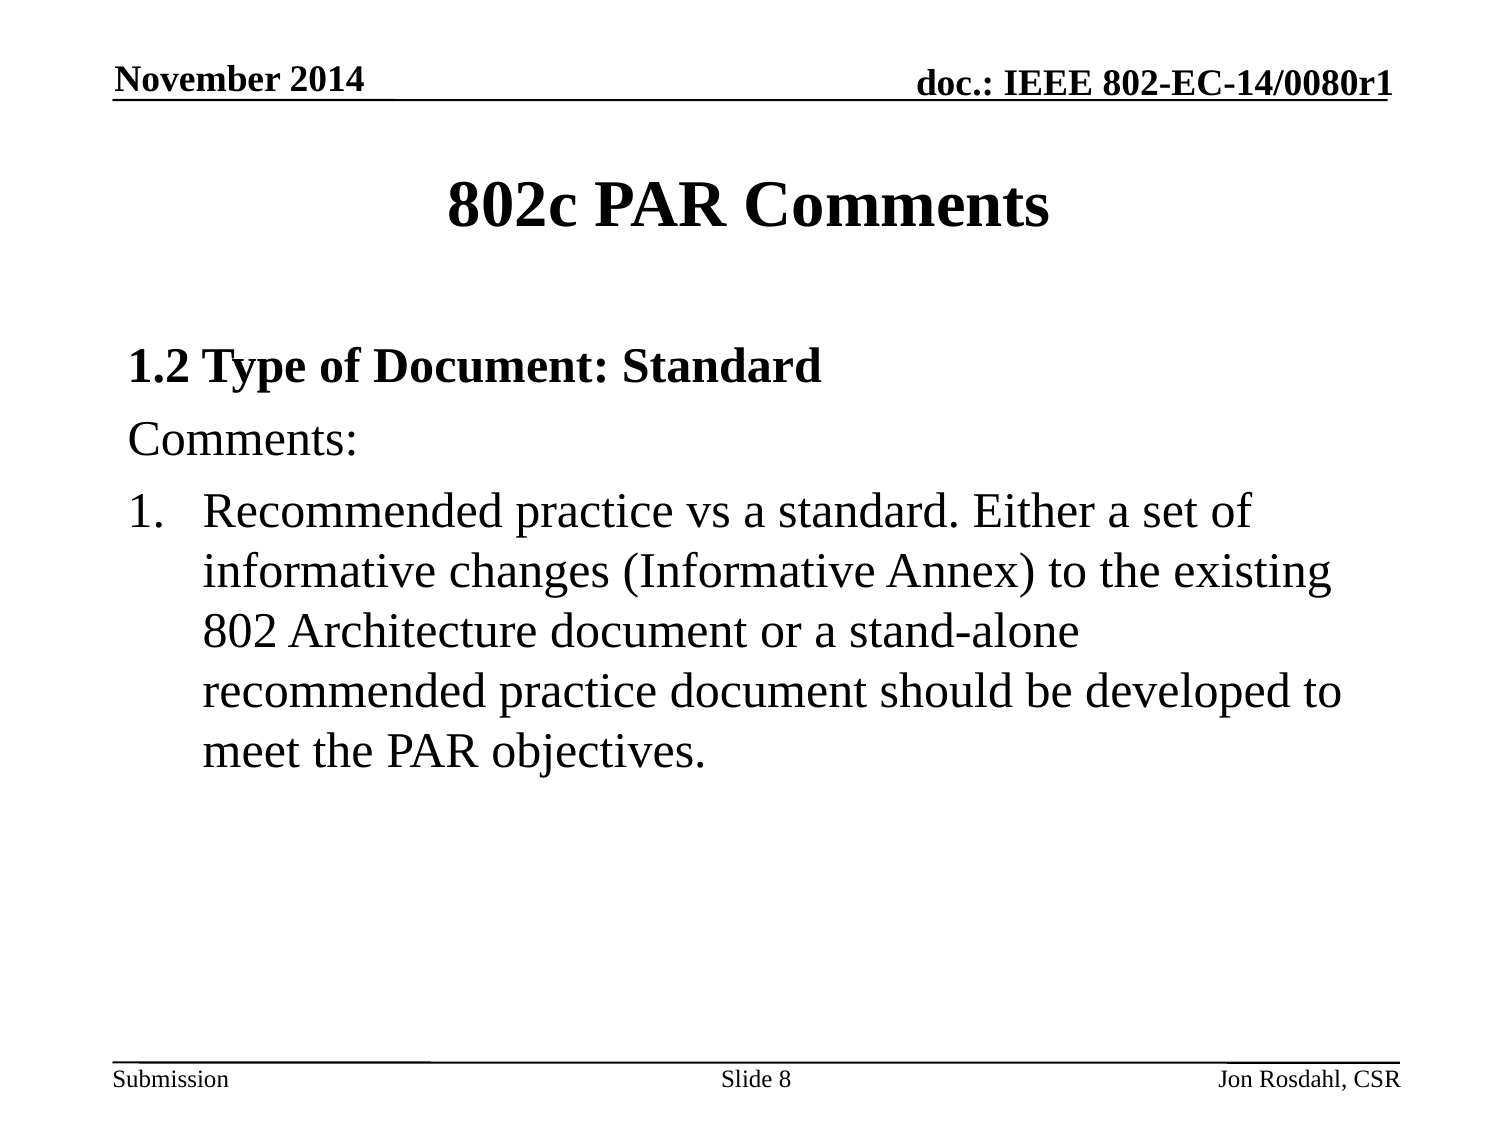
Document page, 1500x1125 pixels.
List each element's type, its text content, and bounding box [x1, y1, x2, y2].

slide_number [114, 54, 423, 100]
slide_number Slide 8 [712, 1061, 800, 1123]
footer Jon Rosdahl, CSR [878, 1061, 1402, 1093]
list 1.2 Type of Document: Standard Comments: Recommended practice vs a standard. Either a set of informative changes (Informative Annex) to the existing 802 Architecture document or a stand-alone recommended practice document should be developed to meet the PAR objectives. [112, 324, 1388, 1000]
title 802c PAR Comments [112, 112, 1388, 288]
